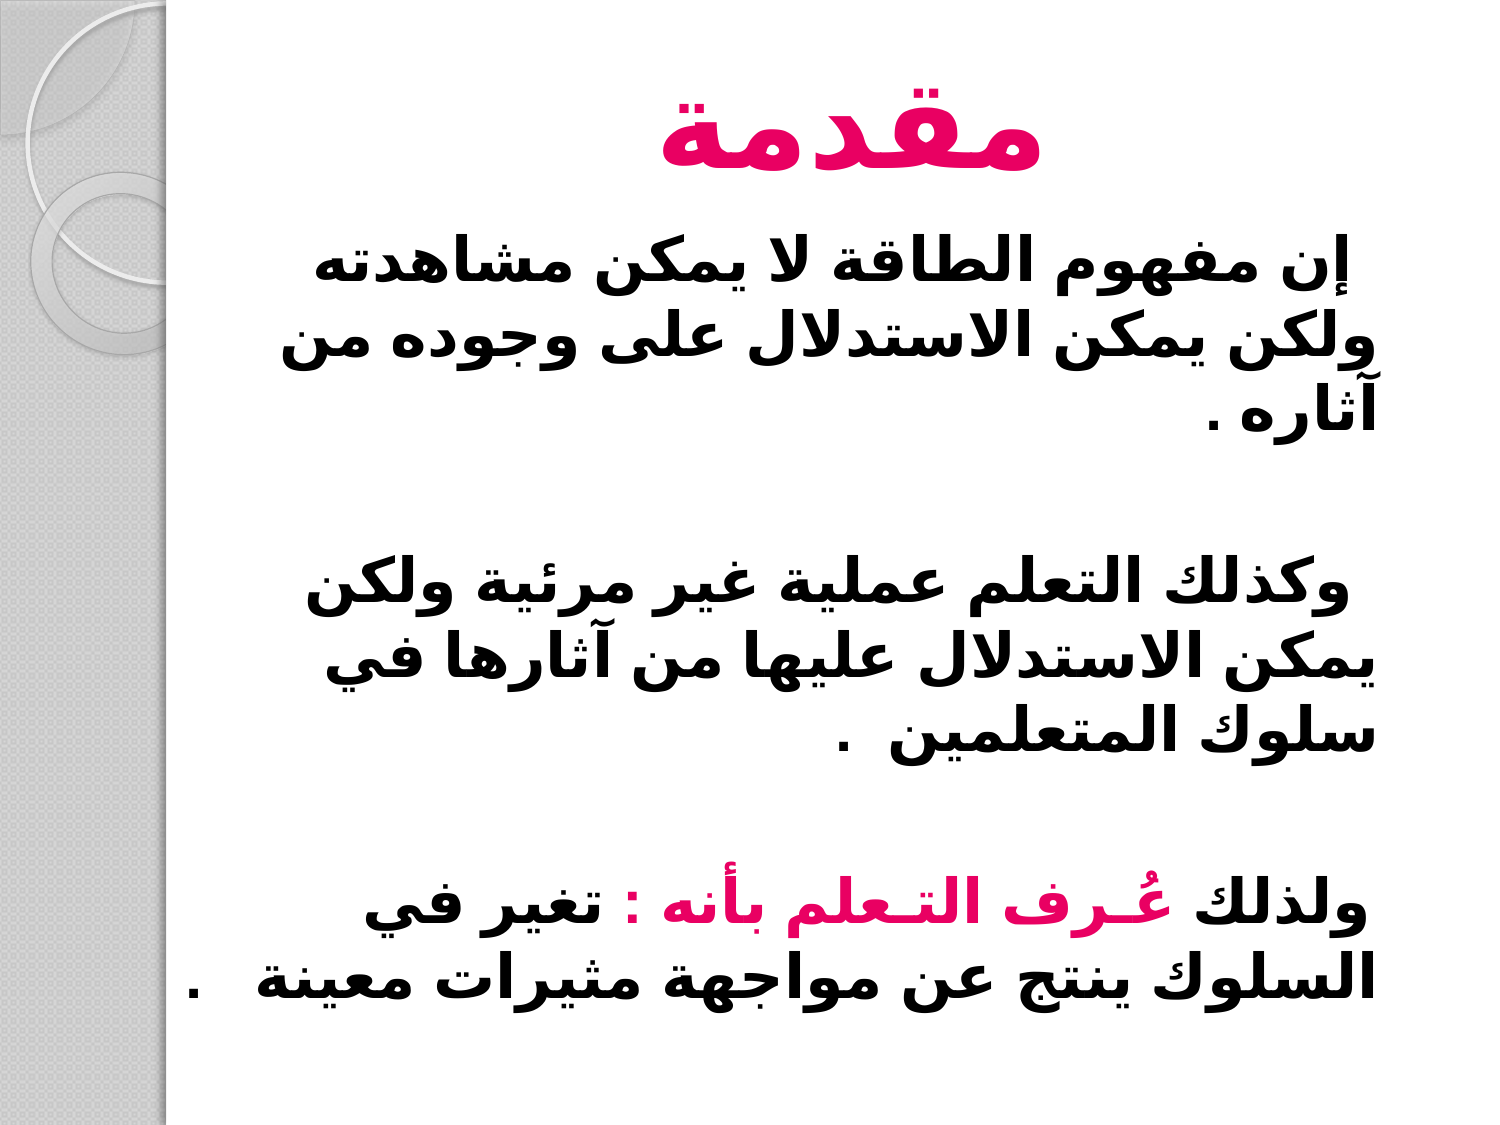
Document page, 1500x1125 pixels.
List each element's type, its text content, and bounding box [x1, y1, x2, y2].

list إن مفهوم الطاقة لا يمكن مشاهدته ولكن يمكن الاستدلال على وجوده من آثاره . وكذلك التعلم عملية غير مرئية ولكن يمكن الاستدلال عليها من آثارها في سلوك المتعلمين . ولذلك عُـرف التـعلم بأنه : تغير في السلوك ينتج عن مواجهة مثيرات معينة . [162, 212, 1451, 1088]
title مقدمة [237, 24, 1468, 213]
